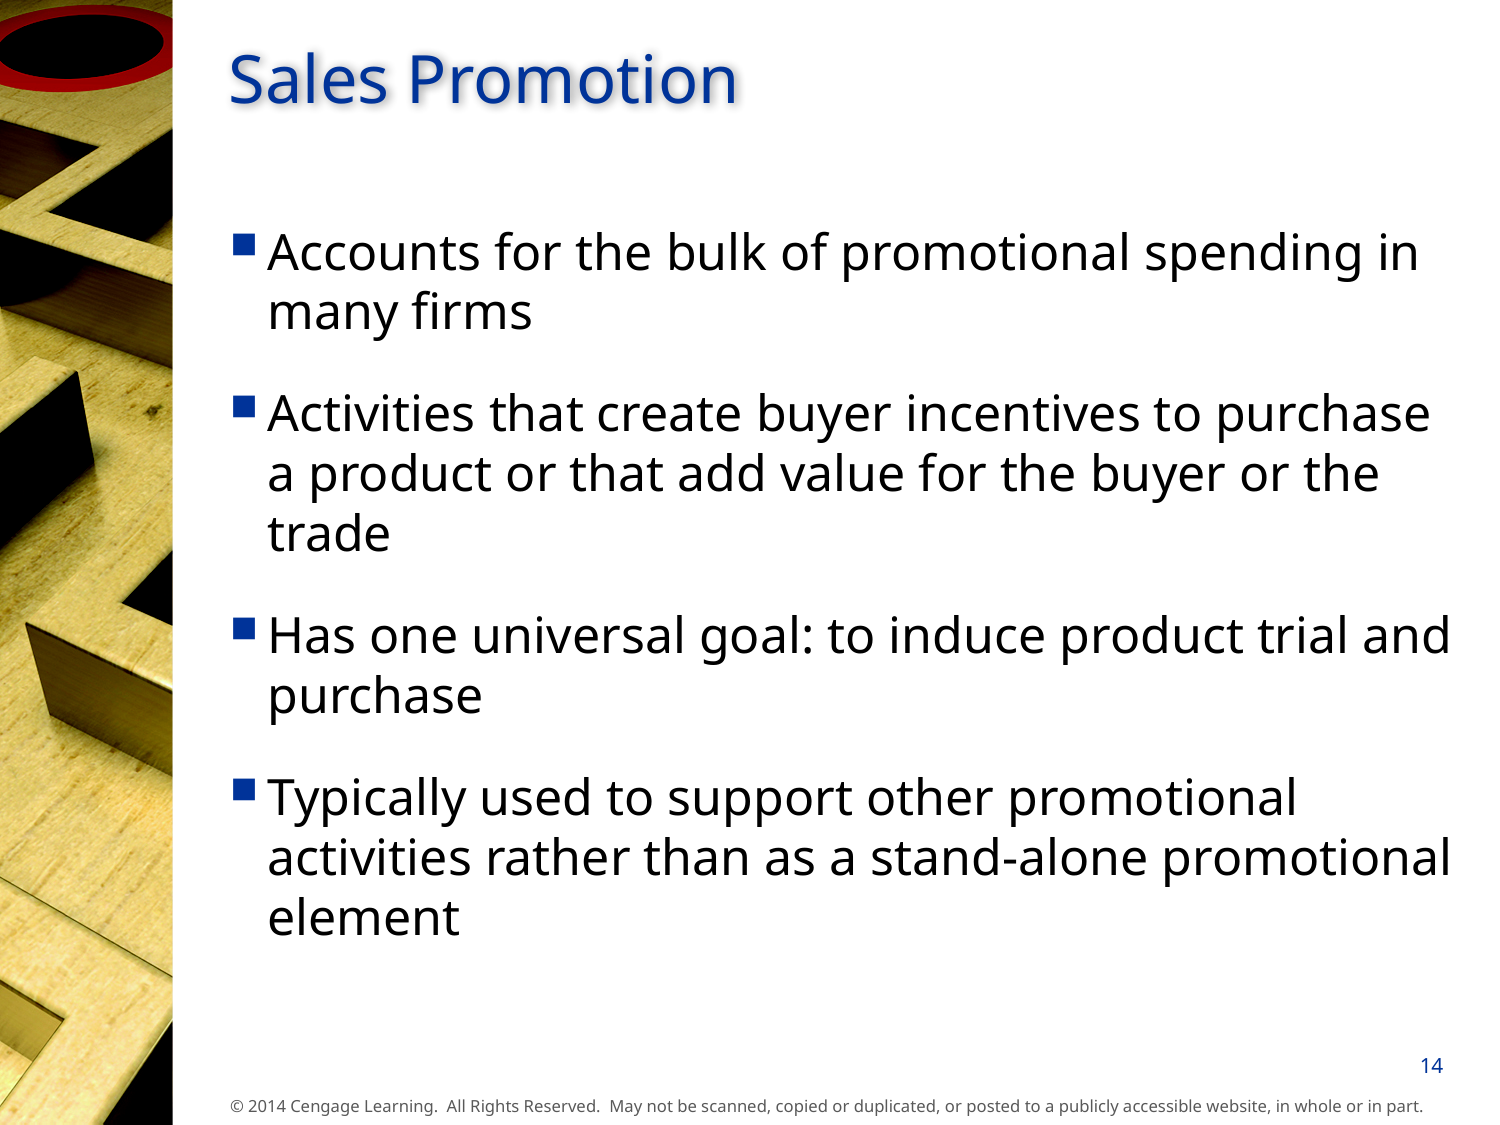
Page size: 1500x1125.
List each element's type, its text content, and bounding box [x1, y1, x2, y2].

title Sales Promotion [213, 29, 1454, 213]
picture [0, 0, 173, 1125]
list Accounts for the bulk of promotional spending in many firms Activities that create buyer incentives to purchase a product or that add value for the buyer or the trade Has one universal goal: to induce product trial and purchase Typically used to support other promotional activities rather than as a stand-alone promotional element [215, 212, 1478, 981]
slide_number 14 [1386, 1037, 1478, 1097]
